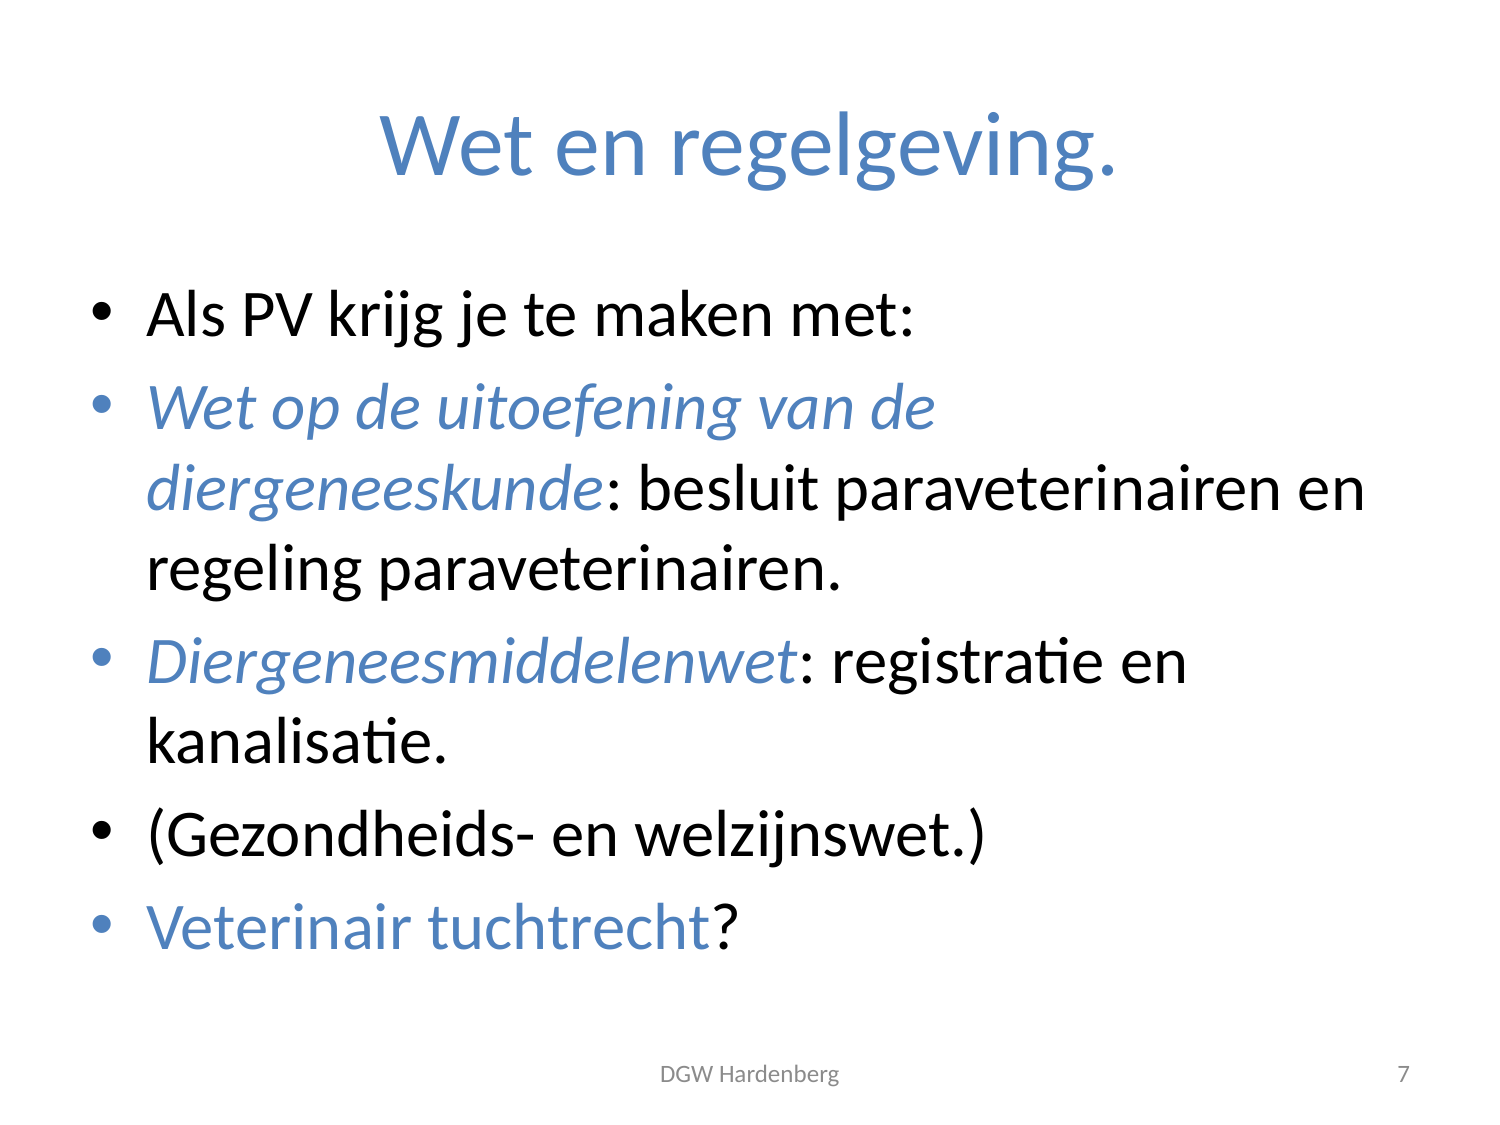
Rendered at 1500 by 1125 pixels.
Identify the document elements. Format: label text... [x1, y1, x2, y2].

slide_number 7 [1074, 1042, 1425, 1103]
footer DGW Hardenberg [512, 1042, 988, 1103]
title Wet en regelgeving. [75, 45, 1425, 233]
list Als PV krijg je te maken met: Wet op de uitoefening van de diergeneeskunde: besluit paraveterinairen en regeling paraveterinairen. Diergeneesmiddelenwet: registratie en kanalisatie. (Gezondheids- en welzijnswet.) Veterinair tuchtrecht? [75, 262, 1425, 1005]
